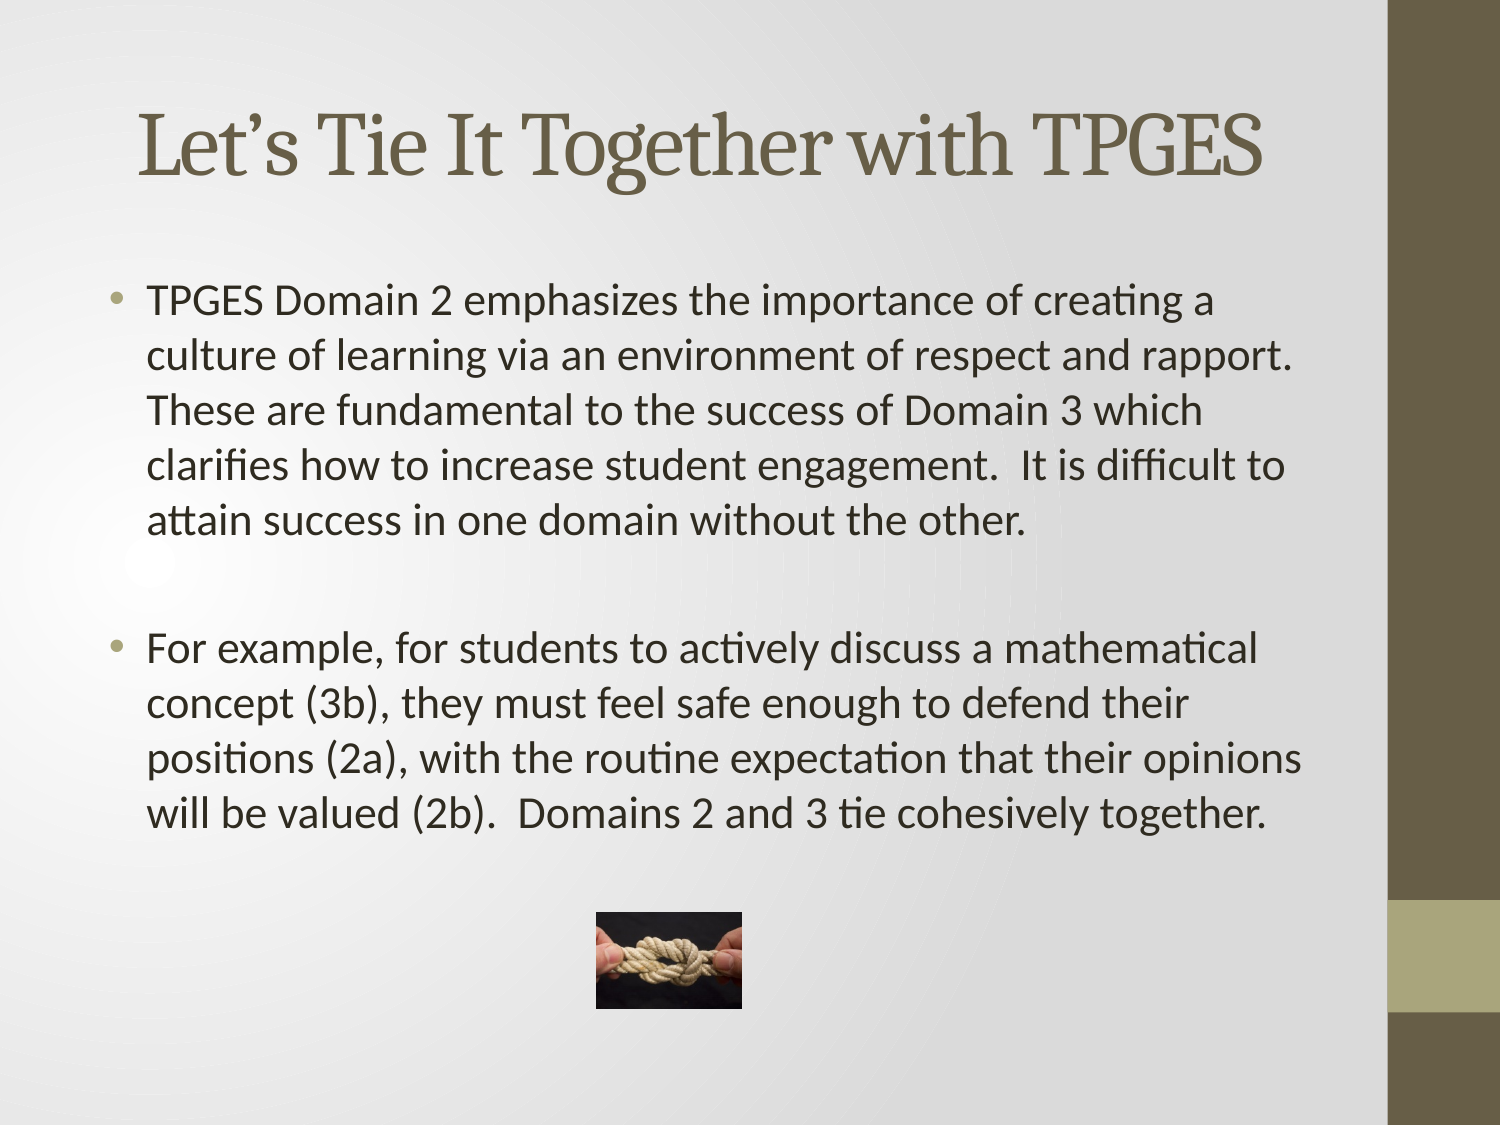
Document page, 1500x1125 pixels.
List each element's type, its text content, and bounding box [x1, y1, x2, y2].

title Let’s Tie It Together with TPGES [75, 45, 1325, 233]
list TPGES Domain 2 emphasizes the importance of creating a culture of learning via an environment of respect and rapport. These are fundamental to the success of Domain 3 which clarifies how to increase student engagement. It is difficult to attain success in one domain without the other. For example, for students to actively discuss a mathematical concept (3b), they must feel safe enough to defend their positions (2a), with the routine expectation that their opinions will be valued (2b). Domains 2 and 3 tie cohesively together. [75, 262, 1325, 1050]
picture [596, 911, 742, 1010]
